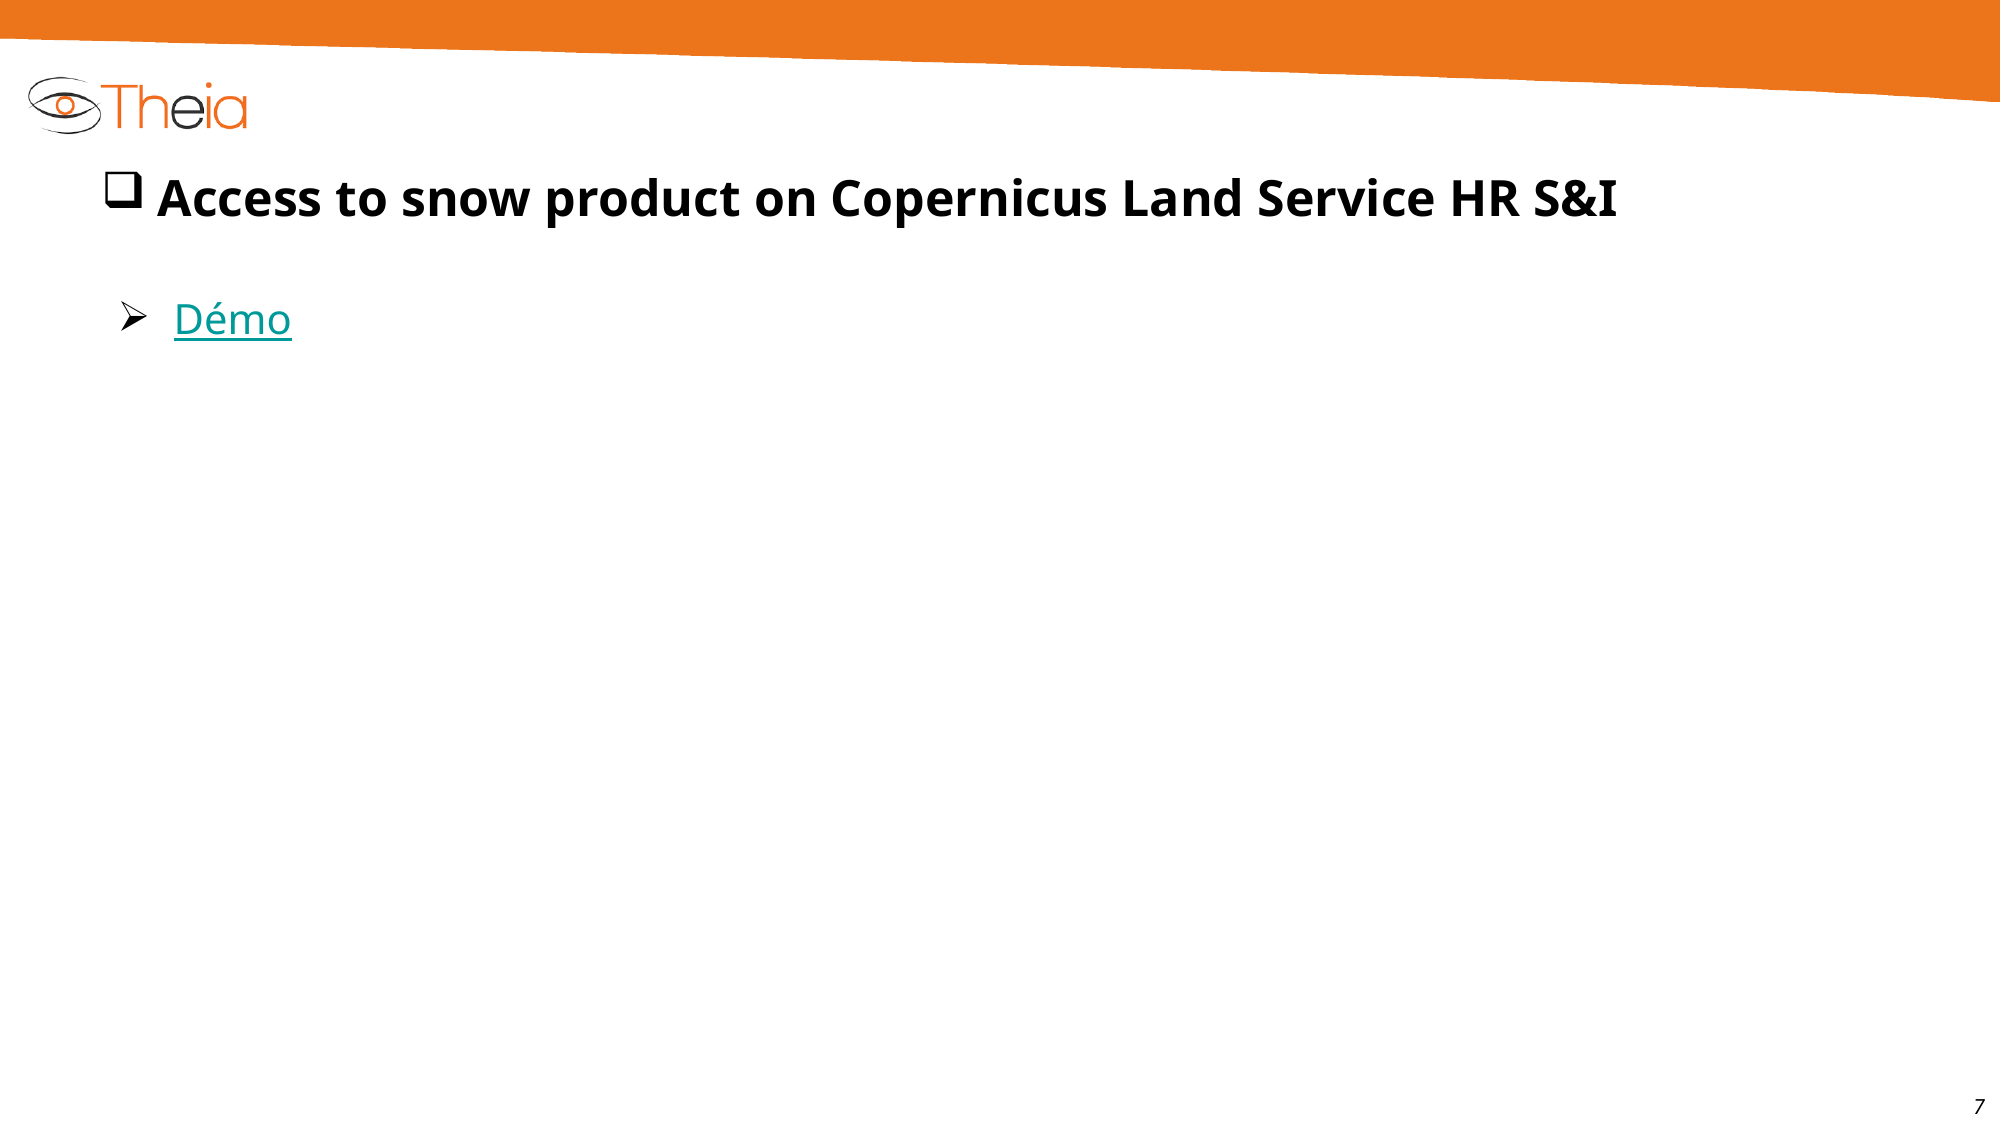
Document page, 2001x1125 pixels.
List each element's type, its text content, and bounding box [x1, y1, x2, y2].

title Access to snow product on Copernicus Land Service HR S&I [86, 160, 1887, 233]
picture [0, 0, 2000, 153]
list Démo [102, 285, 1946, 1094]
